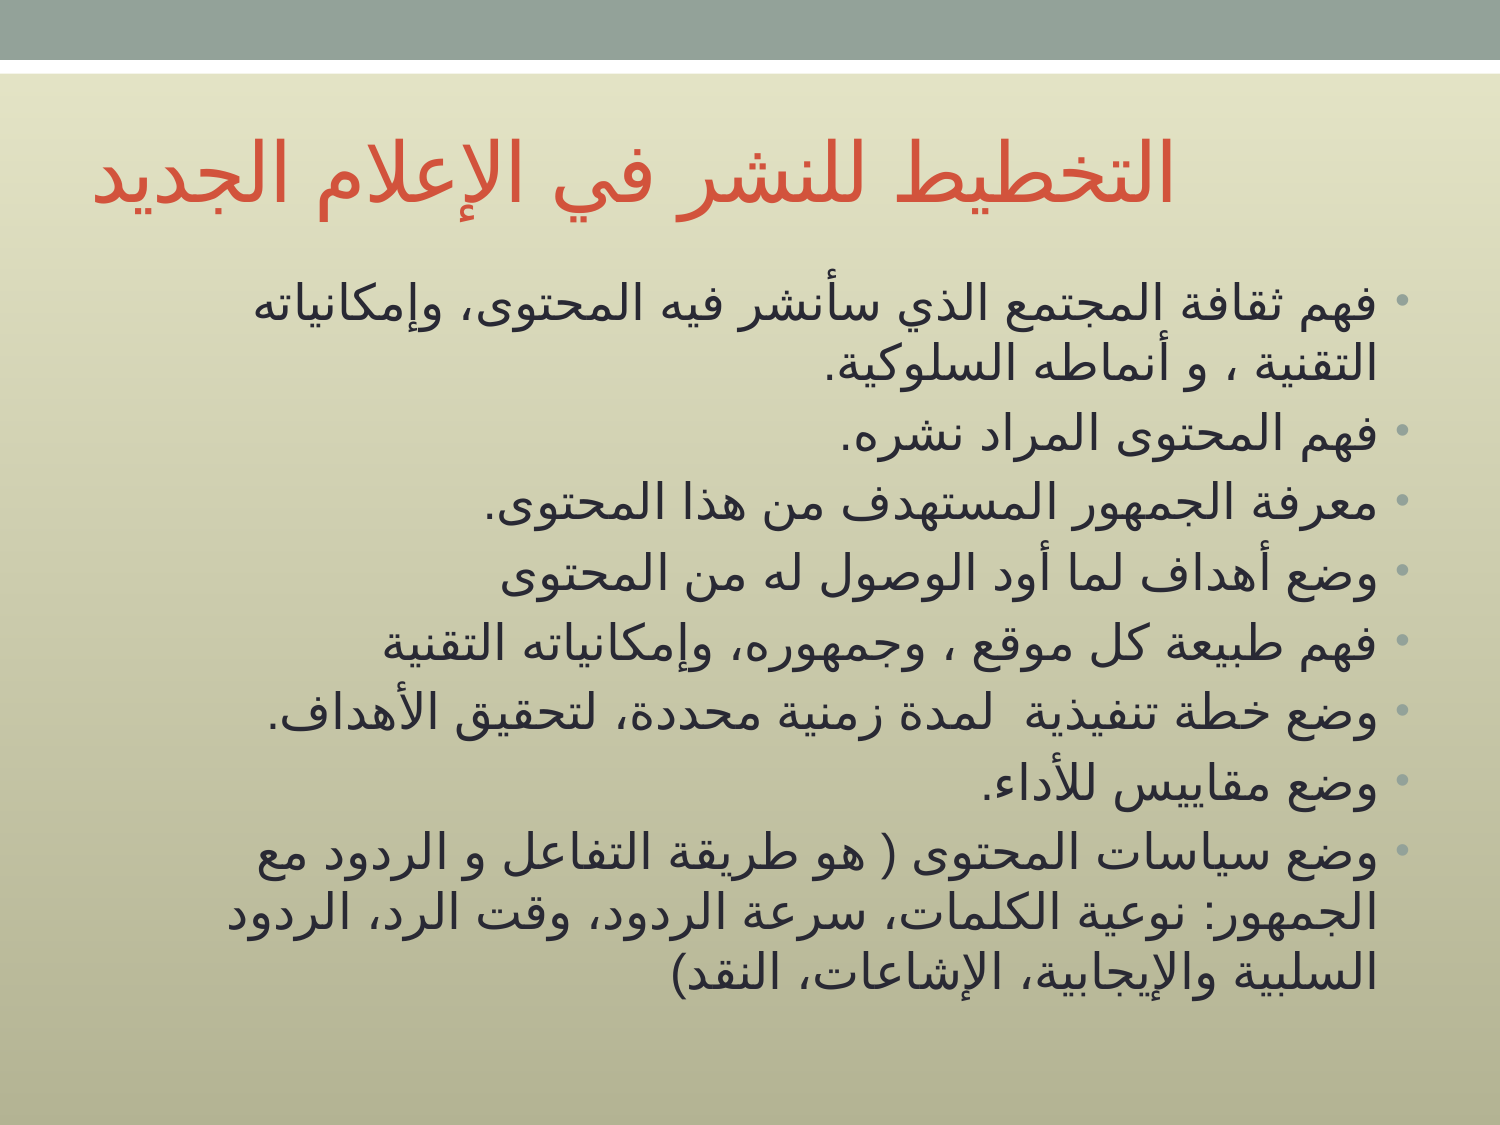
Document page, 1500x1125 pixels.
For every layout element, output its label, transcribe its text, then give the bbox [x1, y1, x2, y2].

title التخطيط للنشر في الإعلام الجديد [75, 87, 1425, 250]
list فهم ثقافة المجتمع الذي سأنشر فيه المحتوى، وإمكانياته التقنية ، و أنماطه السلوكية. فهم المحتوى المراد نشره. معرفة الجمهور المستهدف من هذا المحتوى. وضع أهداف لما أود الوصول له من المحتوى فهم طبيعة كل موقع ، وجمهوره، وإمكانياته التقنية وضع خطة تنفيذية لمدة زمنية محددة، لتحقيق الأهداف. وضع مقاييس للأداء. وضع سياسات المحتوى ( هو طريقة التفاعل و الردود مع الجمهور: نوعية الكلمات، سرعة الردود، وقت الرد، الردود السلبية والإيجابية، الإشاعات، النقد) [75, 262, 1425, 1063]
